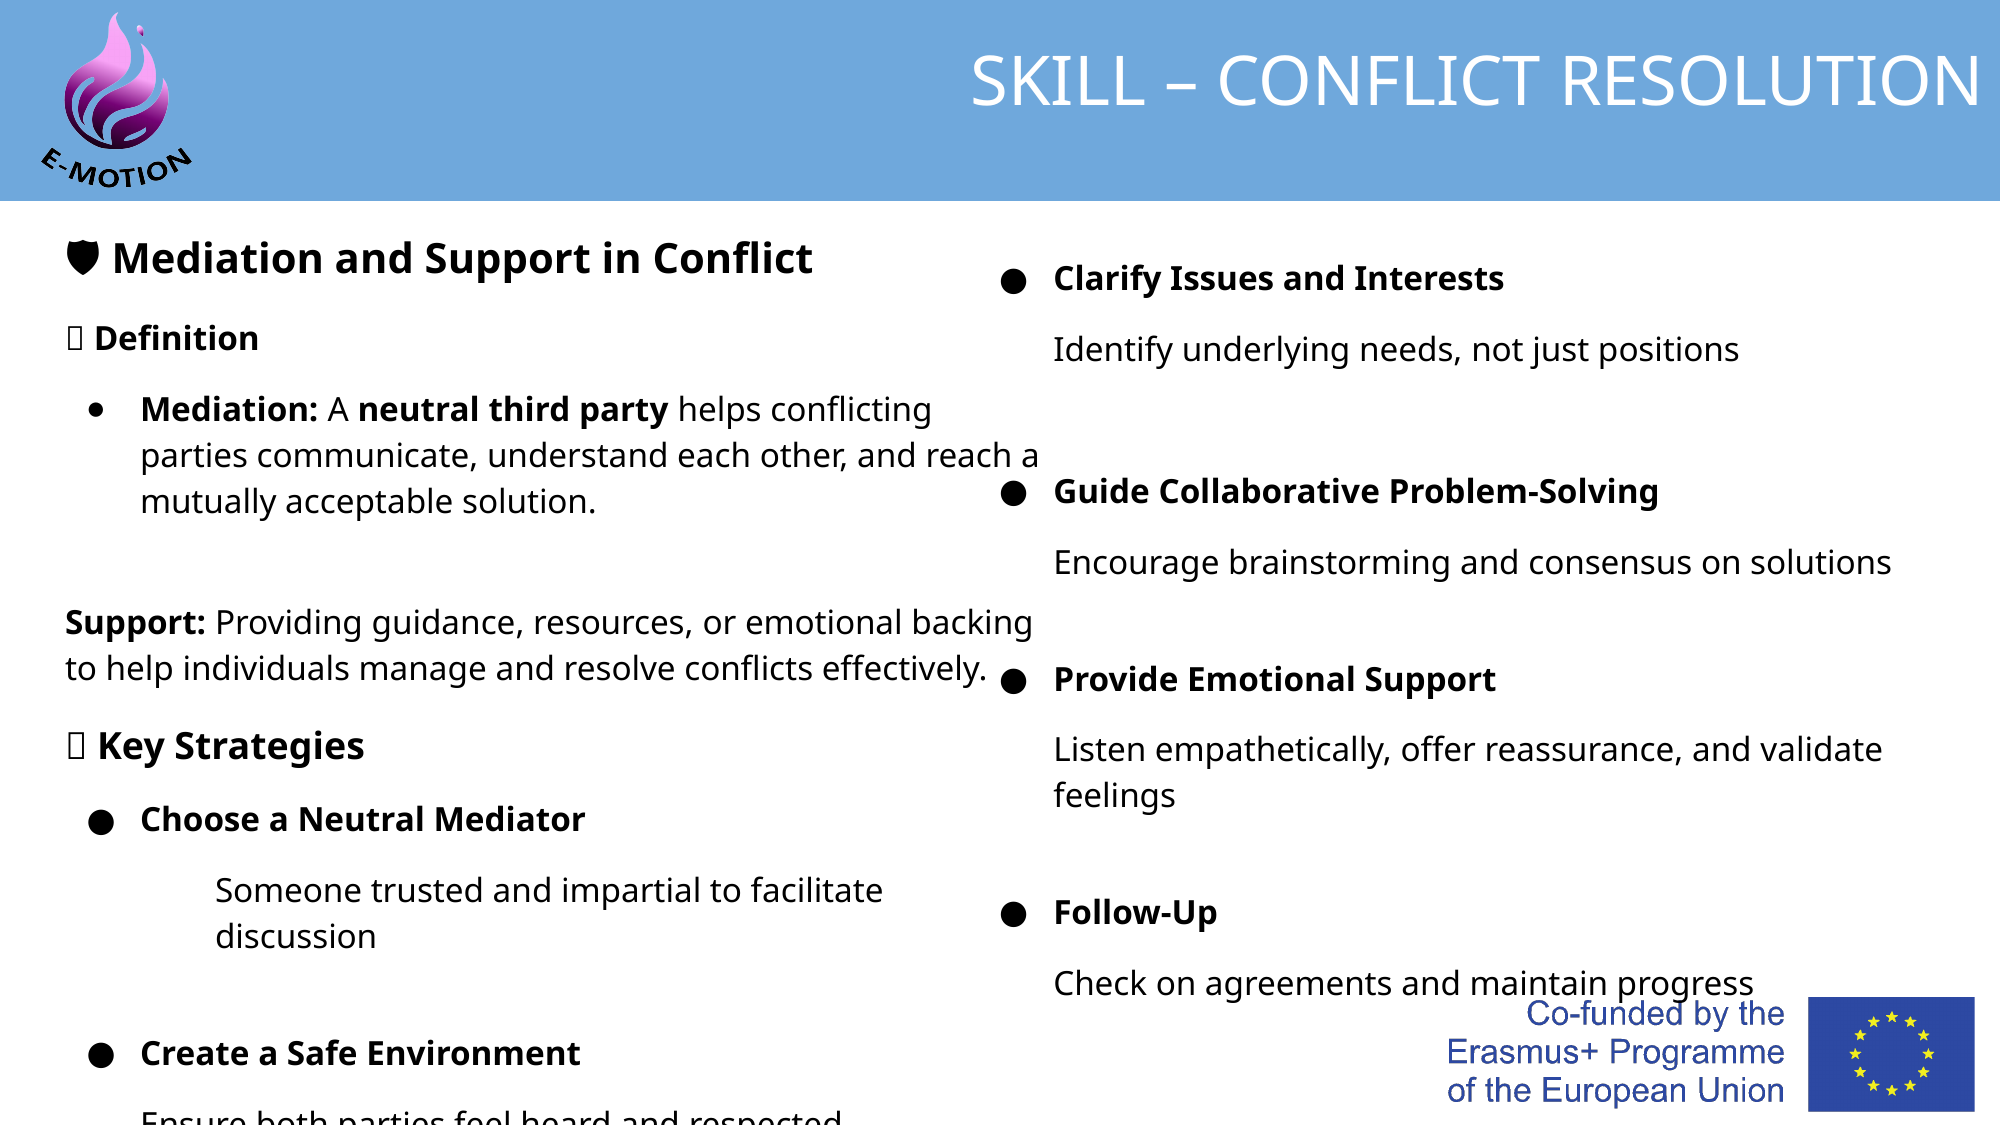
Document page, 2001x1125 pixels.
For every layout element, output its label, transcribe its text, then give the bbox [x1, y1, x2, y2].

picture [0, 0, 253, 247]
text_box SKILL – CONFLICT RESOLUTION [557, 29, 2000, 305]
picture [1396, 995, 1975, 1116]
text_box 🛡️ Mediation and Support in Conflict 🔹 Definition Mediation: A neutral third party helps conflicting parties communicate, understand each other, and reach a mutually acceptable solution. Support: Providing guidance, resources, or emotional backing to help individuals manage and resolve conflicts effectively. 🔹 Key Strategies Choose a Neutral Mediator Someone trusted and impartial to facilitate discussion Create a Safe Environment Ensure both parties feel heard and respected [49, 217, 1063, 1125]
text_box Clarify Issues and Interests Identify underlying needs, not just positions Guide Collaborative Problem-Solving Encourage brainstorming and consensus on solutions Provide Emotional Support Listen empathetically, offer reassurance, and validate feelings Follow-Up Check on agreements and maintain progress [963, 236, 1985, 980]
